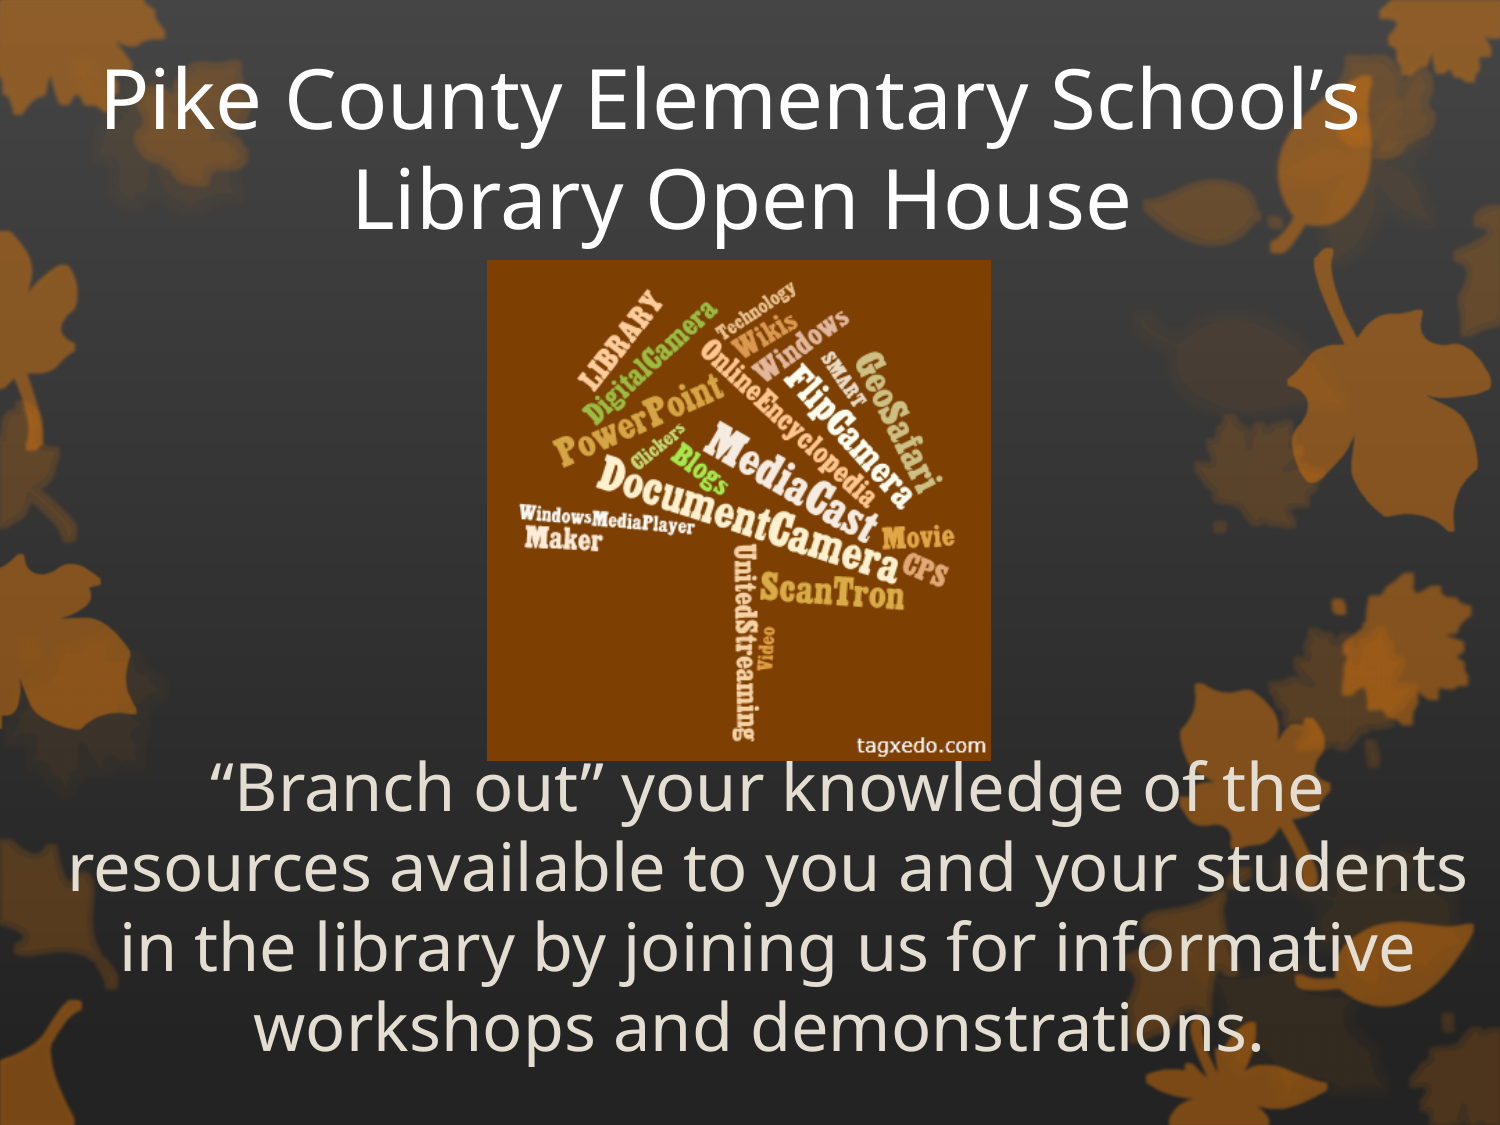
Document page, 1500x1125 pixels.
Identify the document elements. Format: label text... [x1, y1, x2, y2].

title Pike County Elementary School’s Library Open House [62, 12, 1401, 254]
subtitle “Branch out” your knowledge of the resources available to you and your students in the library by joining us for informative workshops and demonstrations. [37, 737, 1500, 1042]
picture [486, 260, 991, 762]
